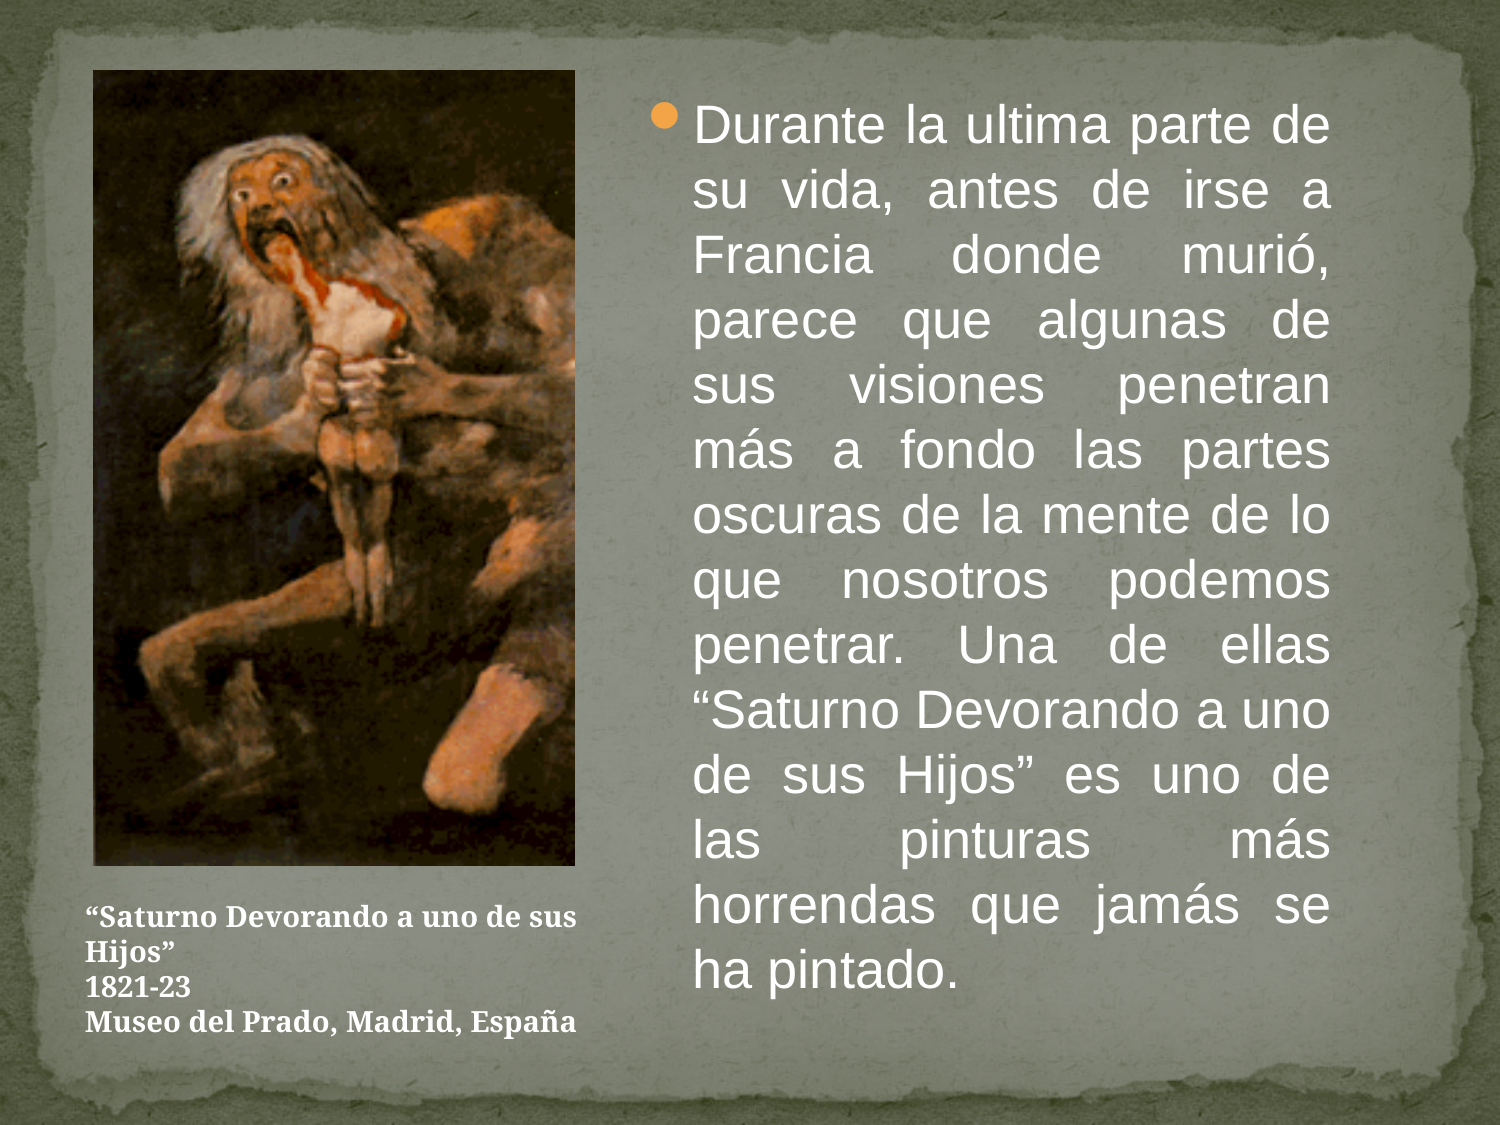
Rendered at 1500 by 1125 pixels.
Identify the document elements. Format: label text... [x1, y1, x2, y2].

picture [93, 70, 106, 78]
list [95, 72, 575, 865]
list Durante la ultima parte de su vida, antes de irse a Francia donde murió, parece que algunas de sus visiones penetran más a fondo las partes oscuras de la mente de lo que nosotros podemos penetrar. Una de ellas “Saturno Devorando a uno de sus Hijos” es uno de las pinturas más horrendas que jamás se ha pintado. [632, 82, 1348, 1013]
text_box “Saturno Devorando a uno de sus Hijos” 1821-23 Museo del Prado, Madrid, España [70, 890, 622, 1046]
title [74, 24, 1425, 225]
